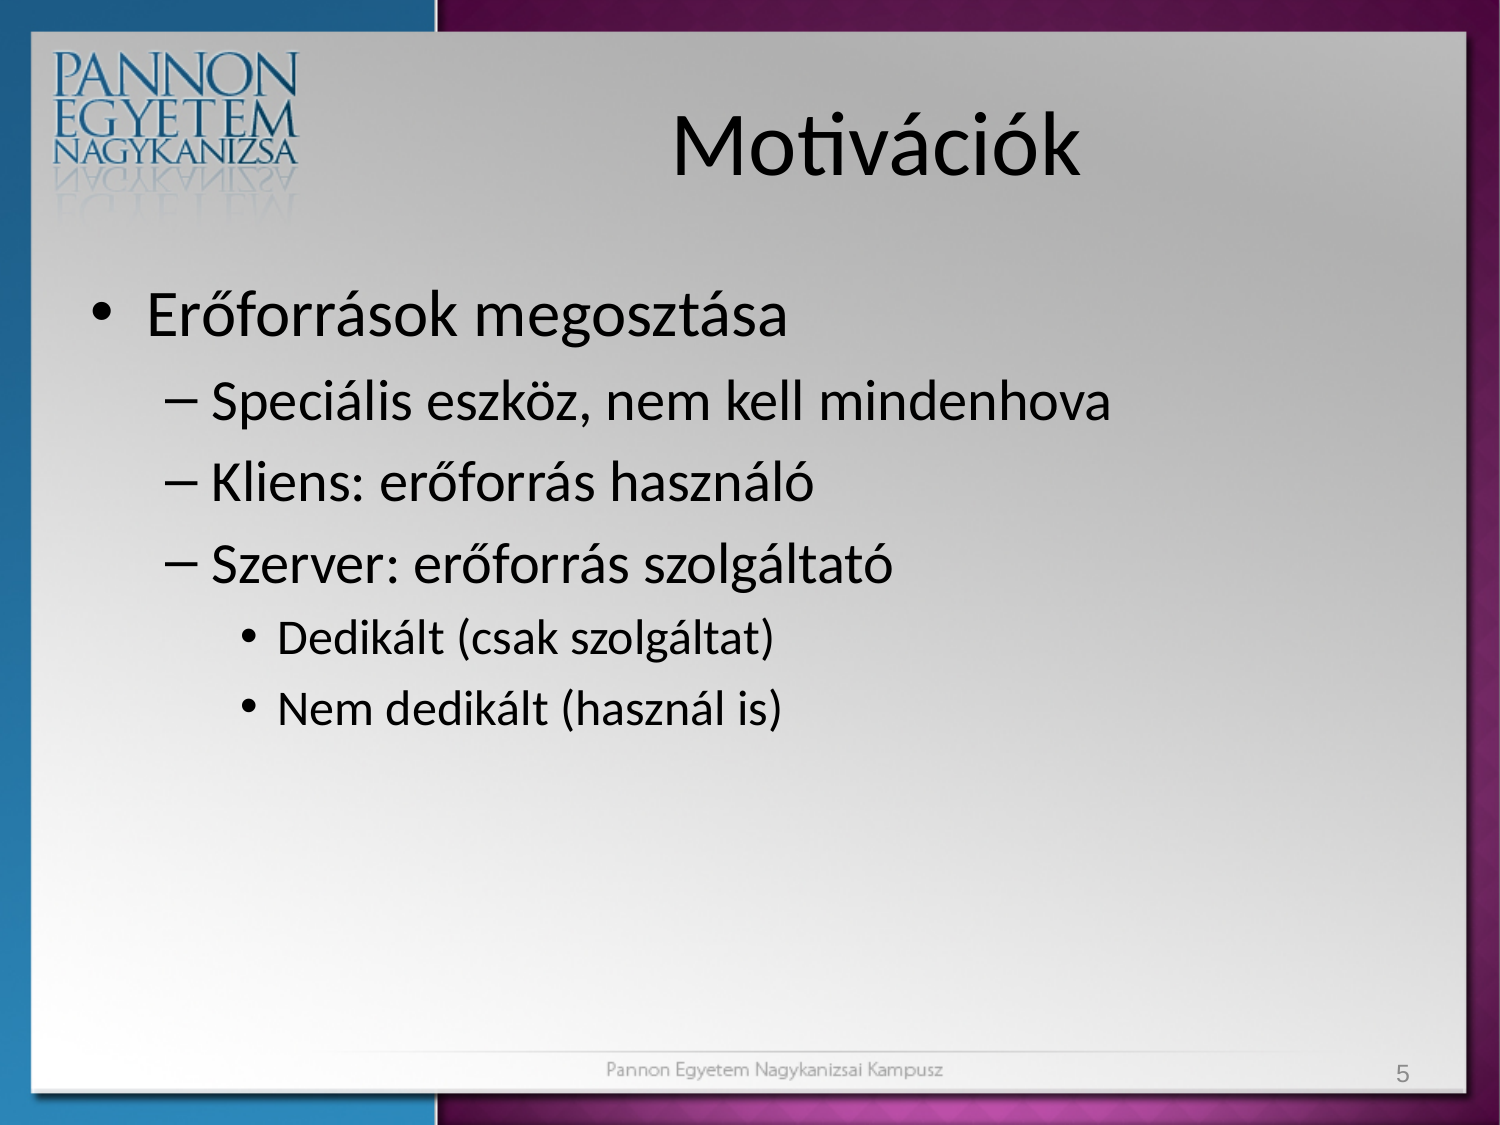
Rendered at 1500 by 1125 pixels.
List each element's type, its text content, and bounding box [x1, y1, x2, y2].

list Erőforrások megosztása Speciális eszköz, nem kell mindenhova Kliens: erőforrás használó Szerver: erőforrás szolgáltató Dedikált (csak szolgáltat) Nem dedikált (használ is) [75, 262, 1425, 1038]
picture [0, 0, 1500, 1125]
title Motivációk [328, 45, 1425, 233]
slide_number 5 [1074, 1042, 1425, 1103]
